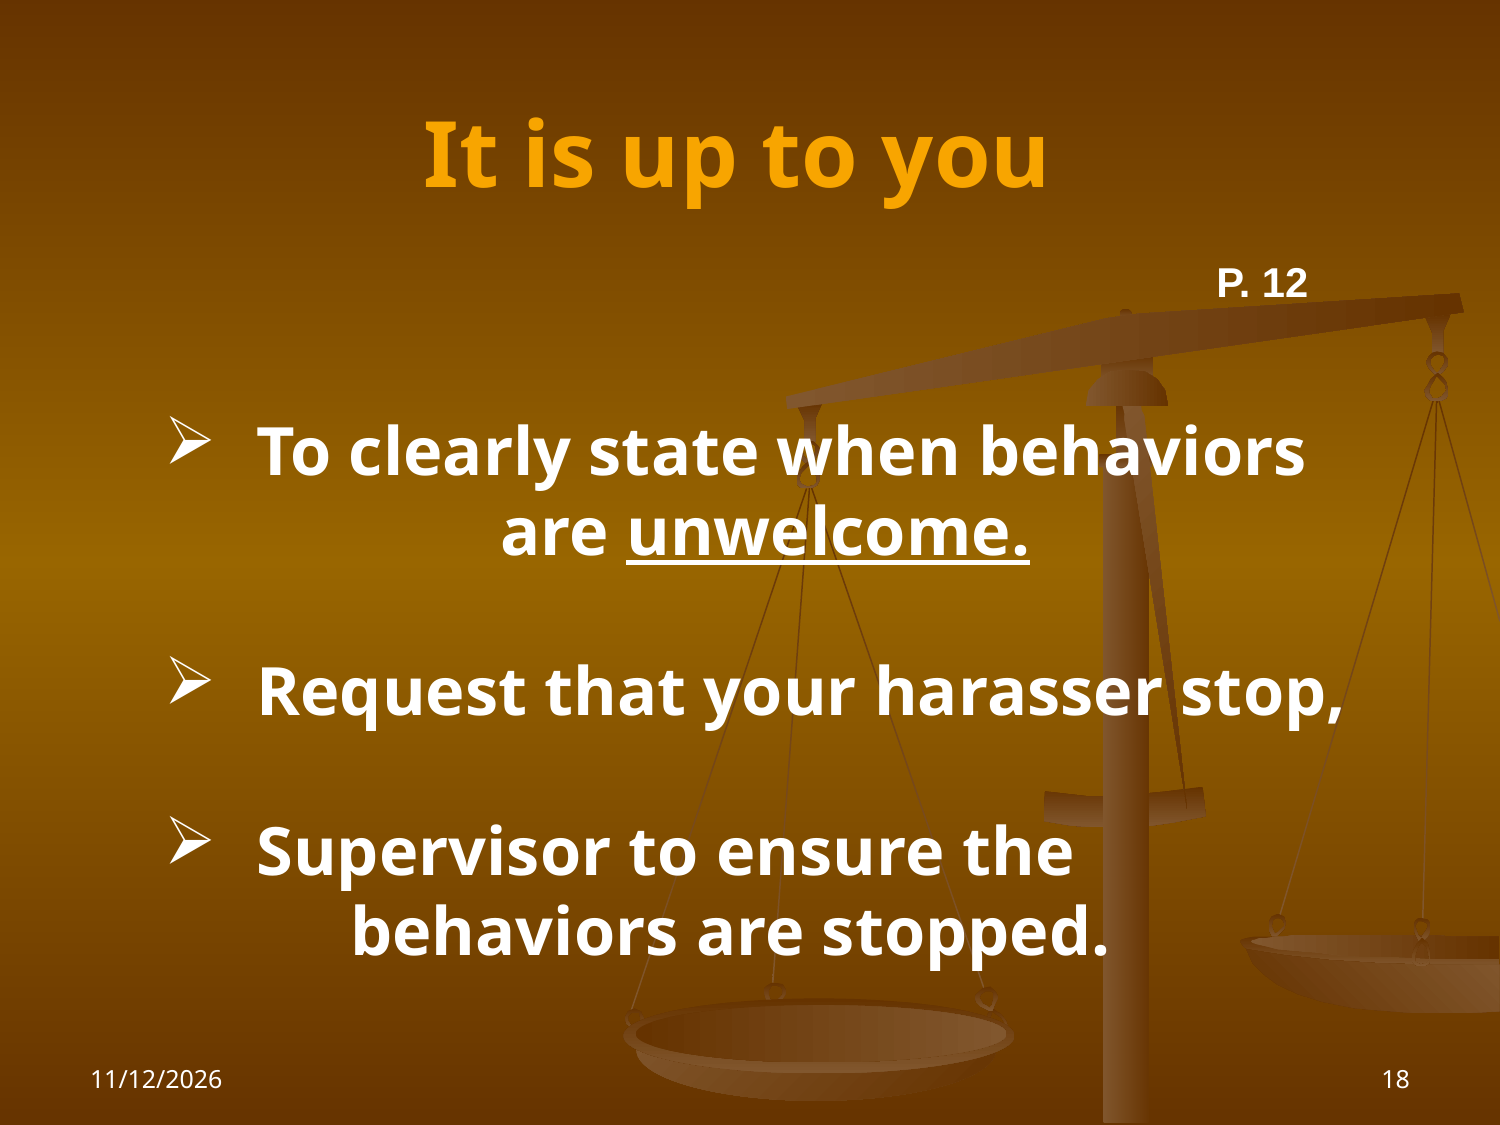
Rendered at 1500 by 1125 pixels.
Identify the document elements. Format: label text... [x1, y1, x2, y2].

text_box To clearly state when behaviors are unwelcome. Request that your harasser stop, Supervisor to ensure the behaviors are stopped. [150, 401, 1400, 976]
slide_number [74, 1029, 426, 1106]
list [74, 337, 1426, 1006]
title It is up to you P. 12 [62, 112, 1413, 301]
slide_number 18 [1074, 1029, 1426, 1106]
